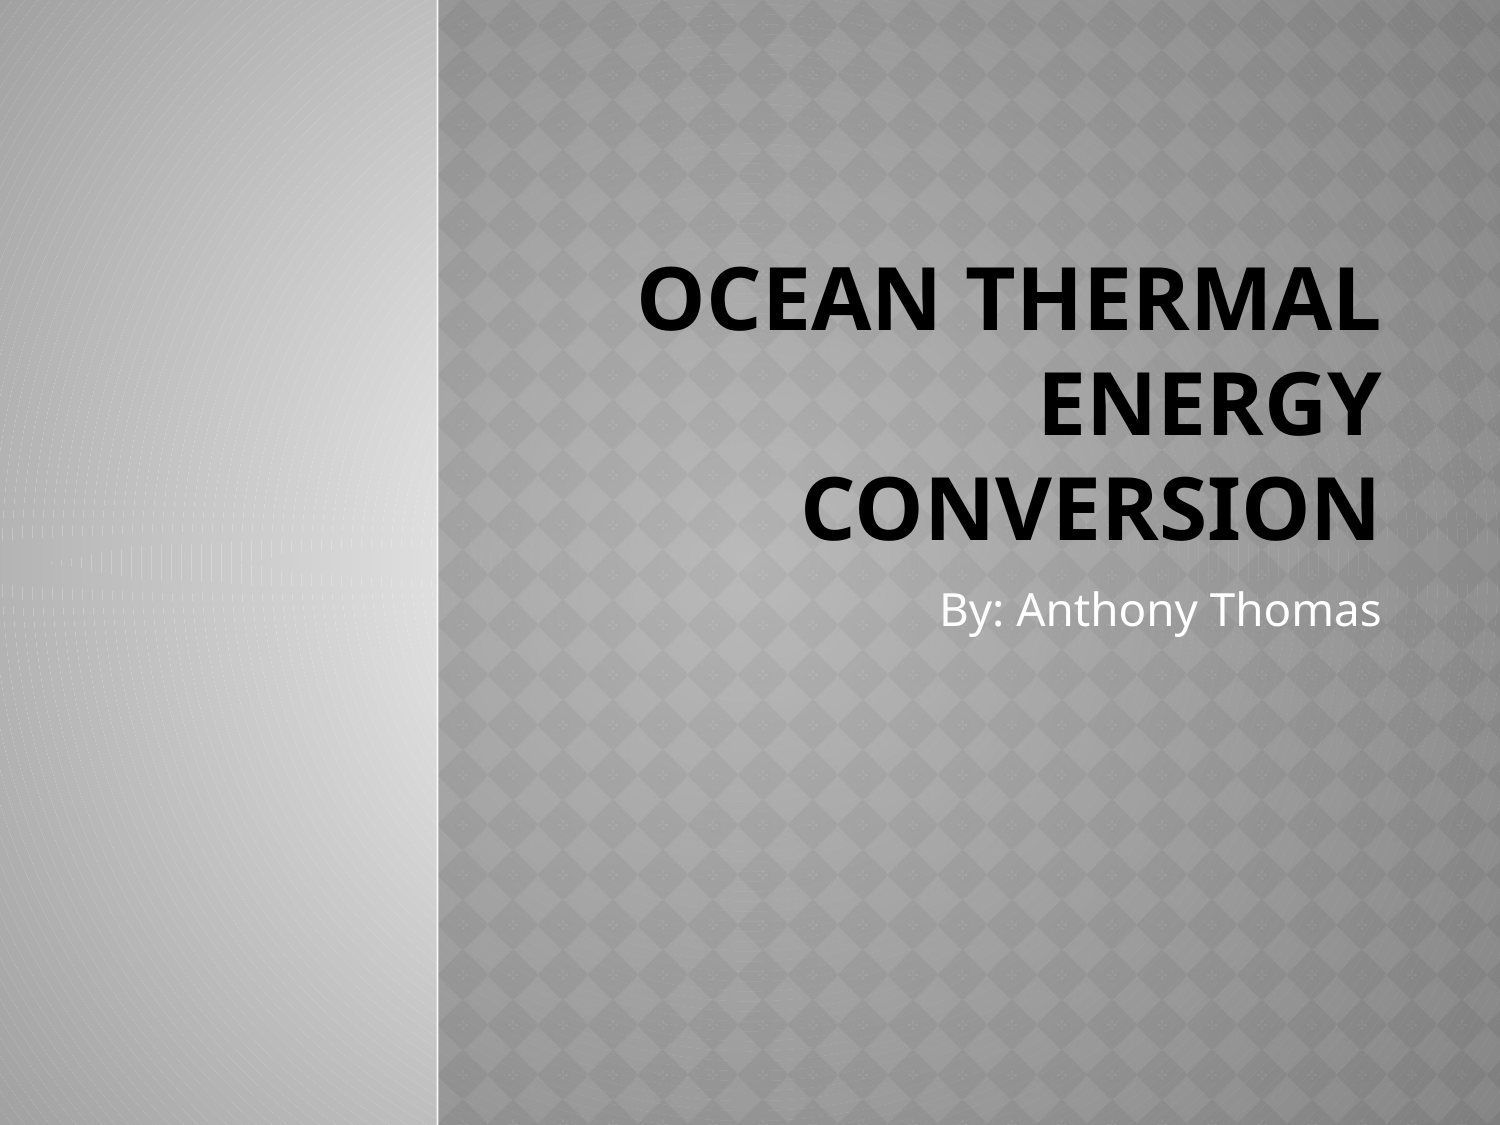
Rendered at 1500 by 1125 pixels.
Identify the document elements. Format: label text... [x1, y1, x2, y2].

title Ocean Thermal Energy Conversion [552, 87, 1390, 558]
subtitle By: Anthony Thomas [550, 580, 1390, 762]
